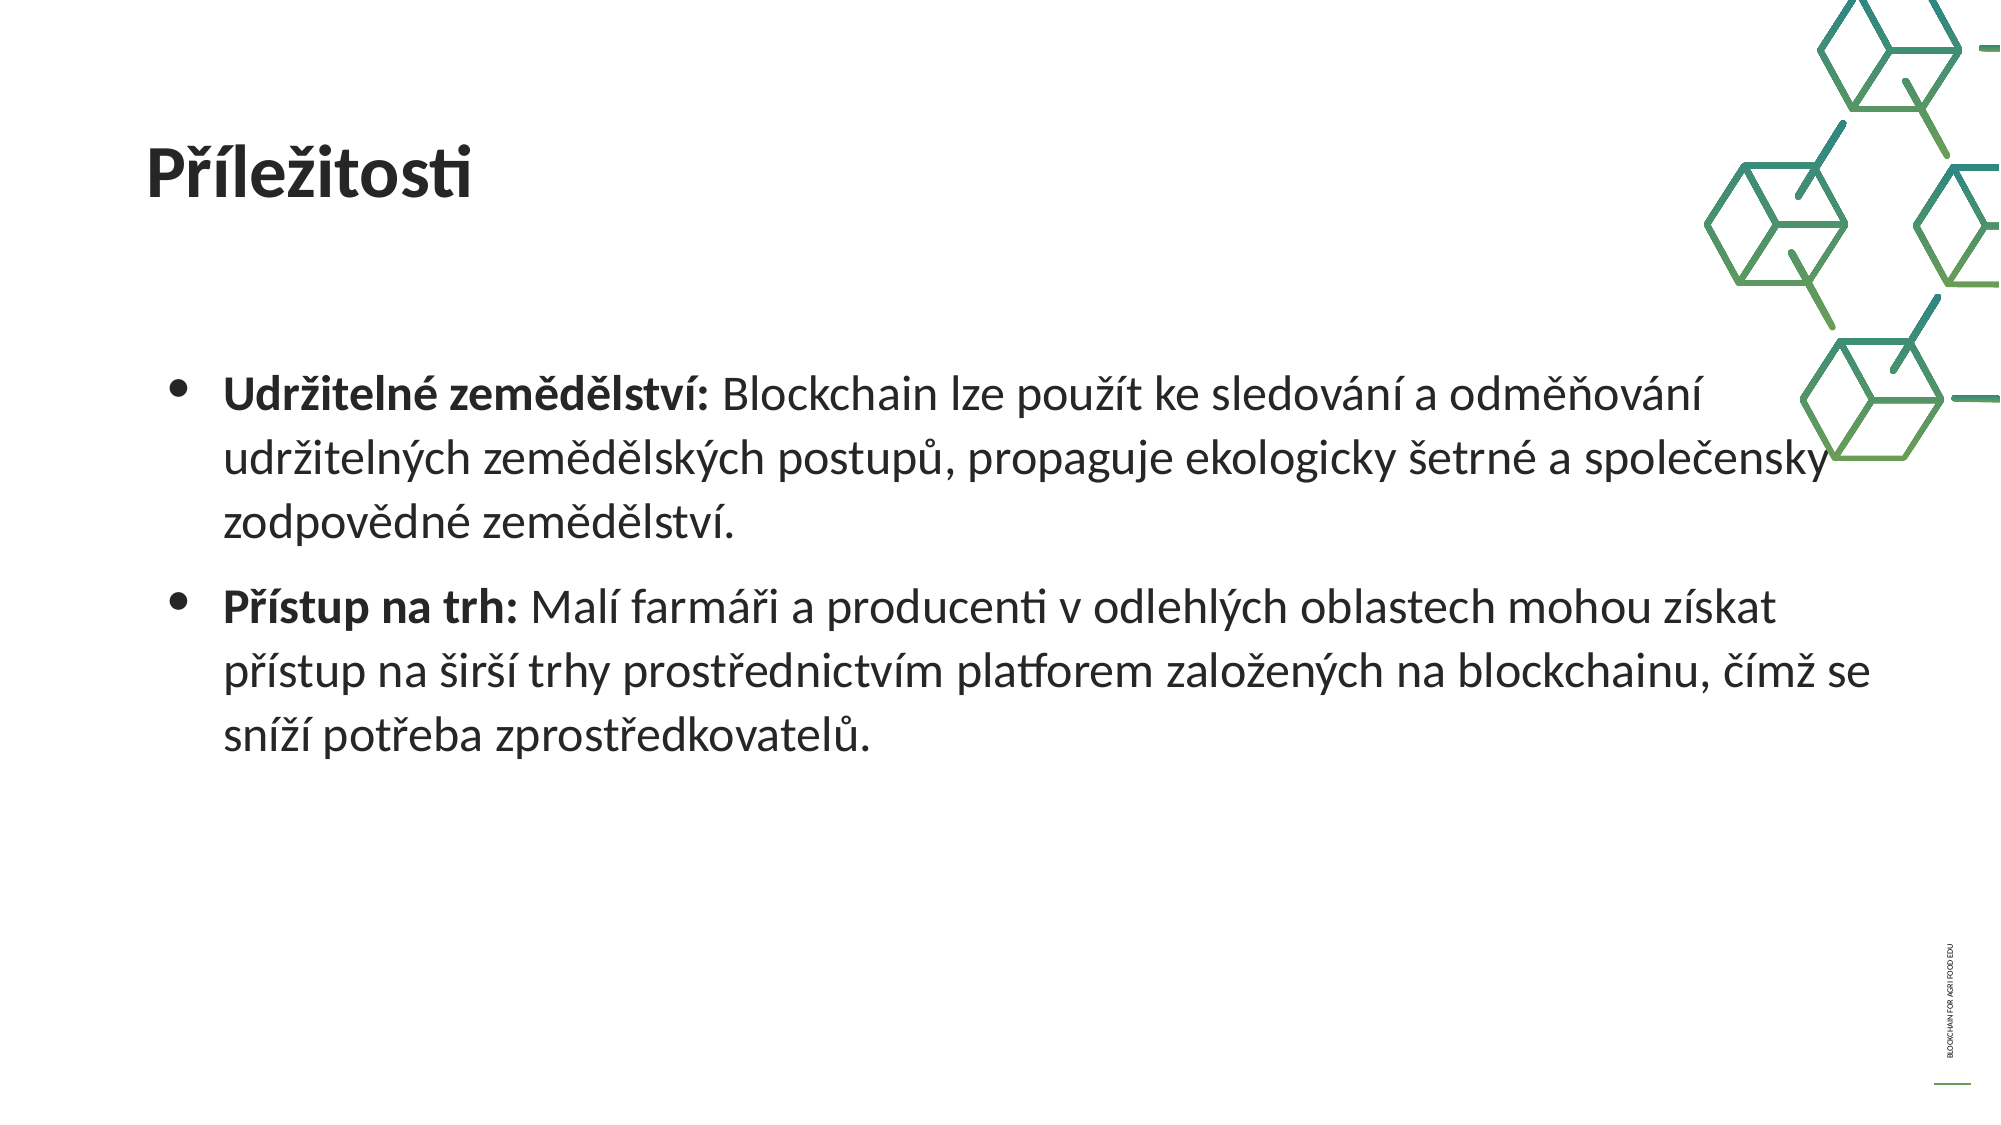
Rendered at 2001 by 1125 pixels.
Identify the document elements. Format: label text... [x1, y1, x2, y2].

list Udržitelné zemědělství: Blockchain lze použít ke sledování a odměňování udržitelných zemědělských postupů, propaguje ekologicky šetrné a společensky zodpovědné zemědělství. Přístup na trh: Malí farmáři a producenti v odlehlých oblastech mohou získat přístup na širší trhy prostřednictvím platforem založených na blockchainu, čímž se sníží potřeba zprostředkovatelů. [151, 348, 1890, 980]
list Příležitosti [130, 124, 1698, 337]
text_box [1703, 0, 2000, 462]
